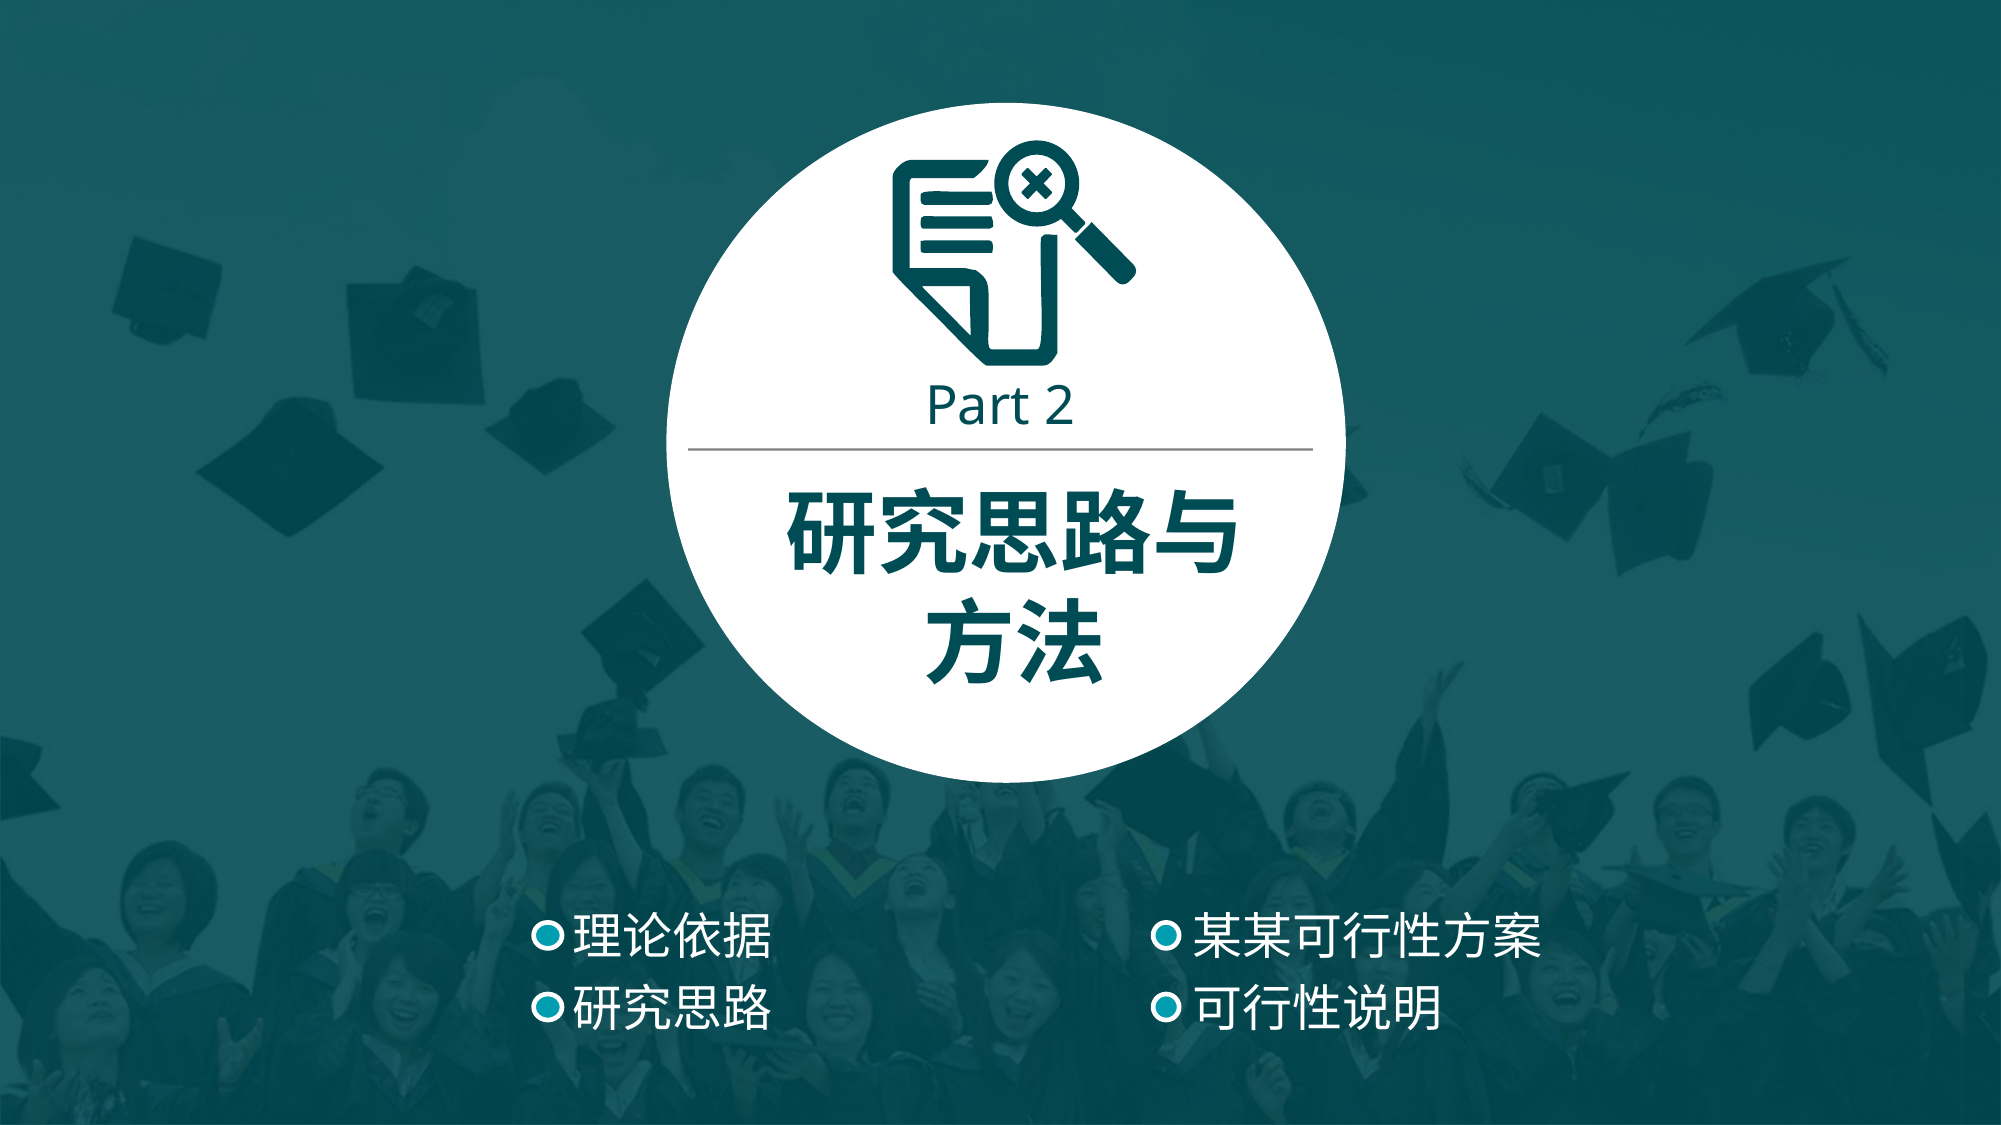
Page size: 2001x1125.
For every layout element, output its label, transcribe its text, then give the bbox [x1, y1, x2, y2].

text_box 理论依据 [558, 897, 1027, 969]
text_box [892, 159, 1058, 366]
text_box 研究思路与方法 [754, 467, 1275, 703]
text_box [533, 922, 558, 949]
text_box 研究思路 [558, 969, 1027, 1044]
text_box [787, 703, 1225, 783]
text_box [1153, 922, 1177, 949]
text_box [666, 102, 1346, 671]
text_box [994, 140, 1086, 233]
text_box 某某可行性方案 [1177, 897, 1615, 969]
picture [0, 0, 2001, 1125]
text_box 可行性说明 [1177, 969, 1615, 1044]
text_box Part 2 [925, 369, 1076, 436]
text_box [533, 994, 558, 1021]
text_box [1153, 994, 1177, 1021]
text_box [1074, 222, 1137, 285]
